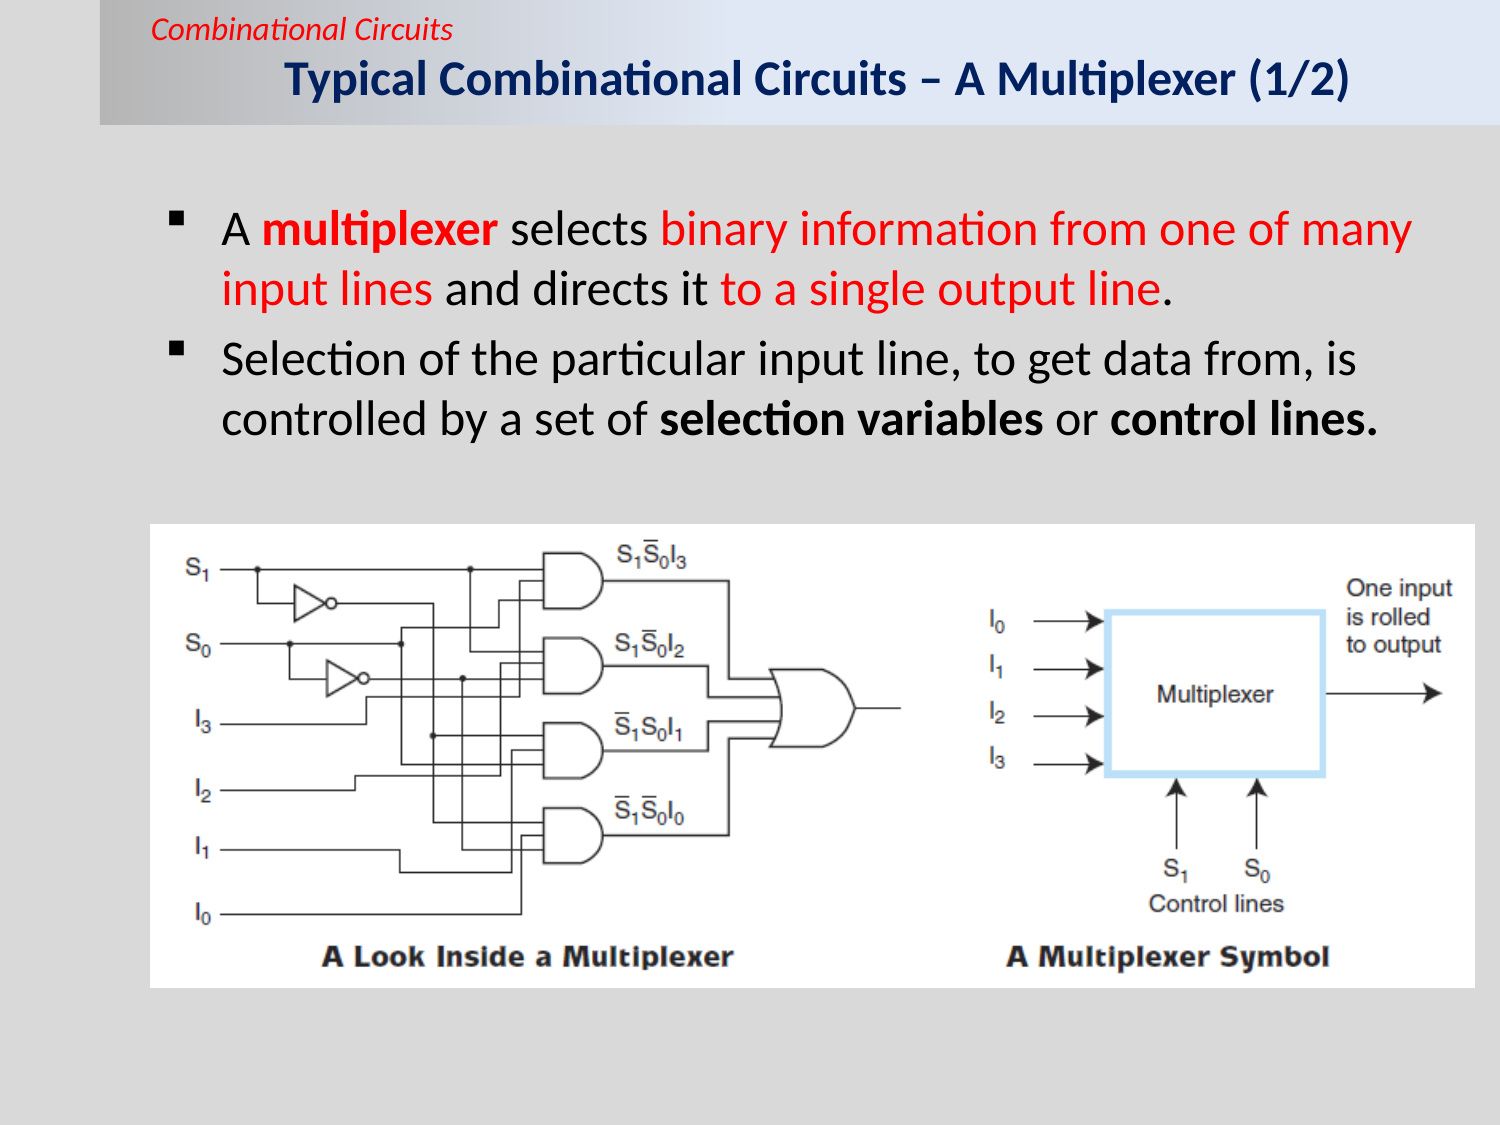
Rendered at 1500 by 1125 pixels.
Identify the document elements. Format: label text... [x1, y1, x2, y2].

picture [149, 524, 1476, 988]
list A multiplexer selects binary information from one of many input lines and directs it to a single output line. Selection of the particular input line, to get data from, is controlled by a set of selection variables or control lines. [150, 187, 1488, 600]
title Typical Combinational Circuits – A Multiplexer (1/2) [135, 37, 1500, 113]
list Combinational Circuits [135, 0, 675, 50]
